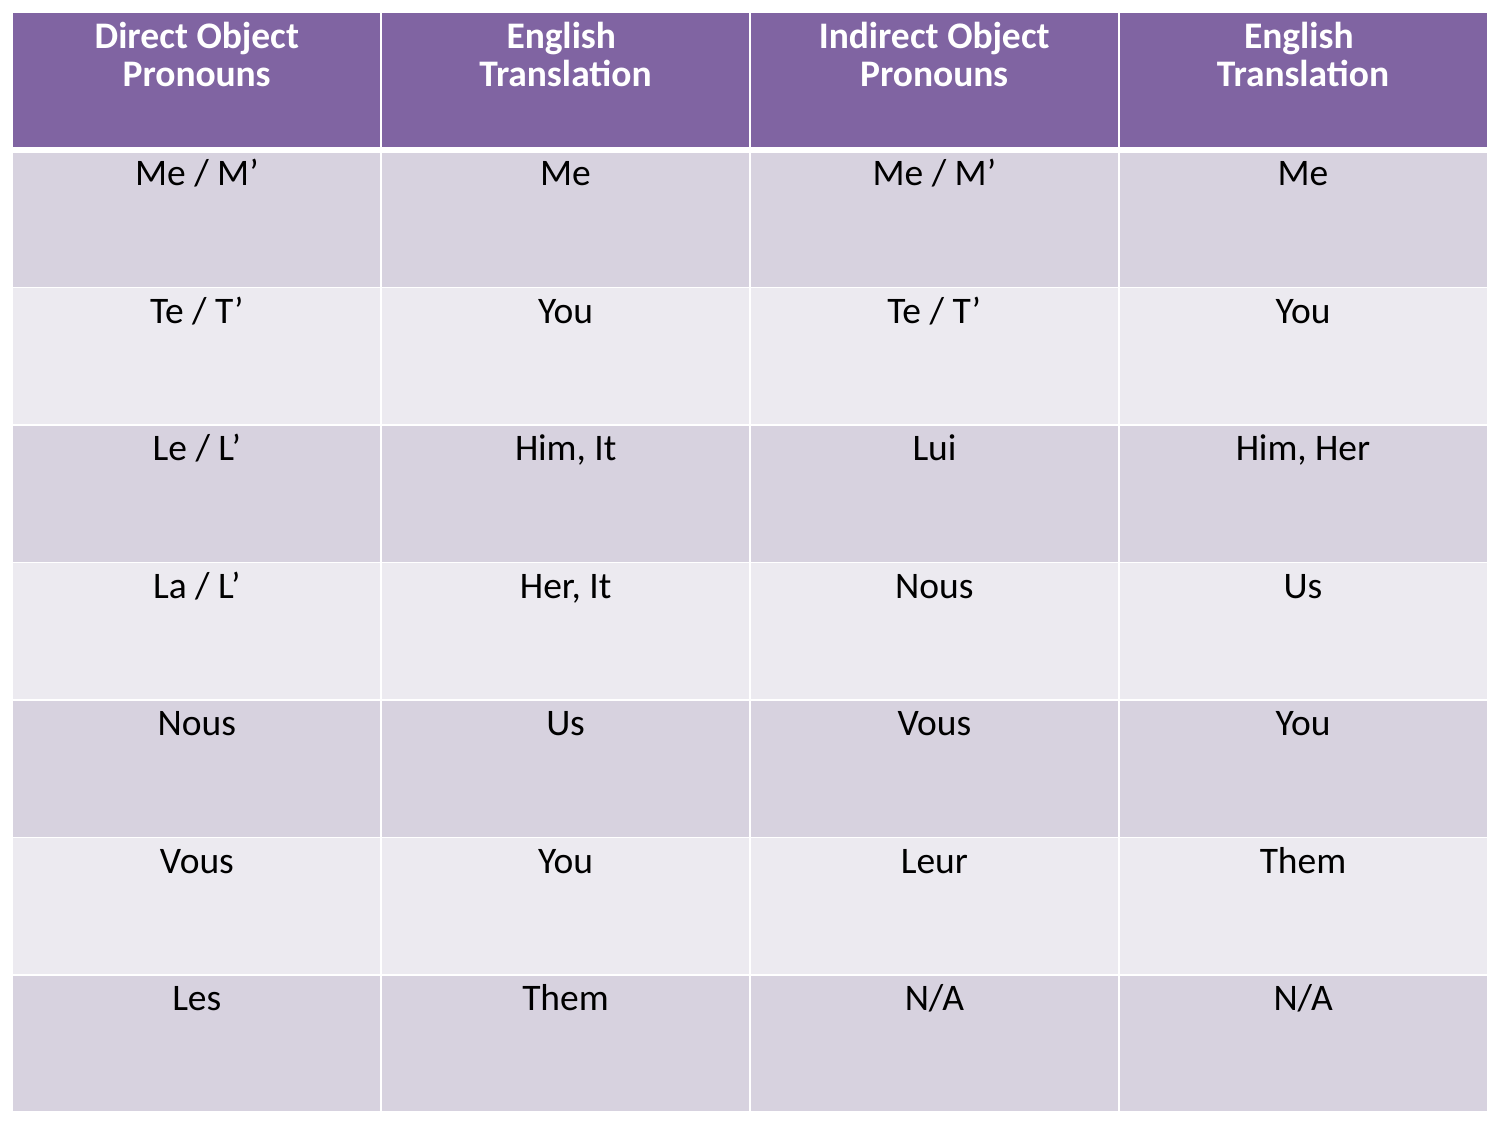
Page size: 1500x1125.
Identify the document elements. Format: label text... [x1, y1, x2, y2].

table_header English Translation [382, 13, 749, 147]
table_cell N/A [751, 976, 1118, 1111]
table_cell Me [382, 153, 749, 287]
table_cell Him, It [382, 426, 749, 562]
table_cell Te / T’ [751, 288, 1118, 424]
table_cell Her, It [382, 563, 749, 699]
table_cell Les [13, 976, 380, 1111]
table_cell Nous [751, 563, 1118, 699]
table_cell Me / M’ [13, 153, 380, 287]
table_cell You [1120, 701, 1487, 837]
table_cell La / L’ [13, 563, 380, 699]
table_cell Nous [13, 701, 380, 837]
table_header Direct Object Pronouns [13, 13, 380, 147]
table_cell Him, Her [1120, 426, 1487, 562]
table_cell Le / L’ [13, 426, 380, 562]
table_cell Te / T’ [13, 288, 380, 424]
table_cell Vous [13, 838, 380, 974]
table_cell Me [1120, 153, 1487, 287]
table_cell Them [382, 976, 749, 1111]
table_cell Them [1120, 838, 1487, 974]
table_header Indirect Object Pronouns [751, 13, 1118, 147]
table_cell Leur [751, 838, 1118, 974]
table_cell You [382, 838, 749, 974]
table_cell Us [1120, 563, 1487, 699]
table_cell You [382, 288, 749, 424]
table_cell Lui [751, 426, 1118, 562]
table_cell N/A [1120, 976, 1487, 1111]
table_cell You [1120, 288, 1487, 424]
table_header English Translation [1120, 13, 1487, 147]
table_cell Us [382, 701, 749, 837]
table_cell Me / M’ [751, 153, 1118, 287]
table_cell Vous [751, 701, 1118, 837]
